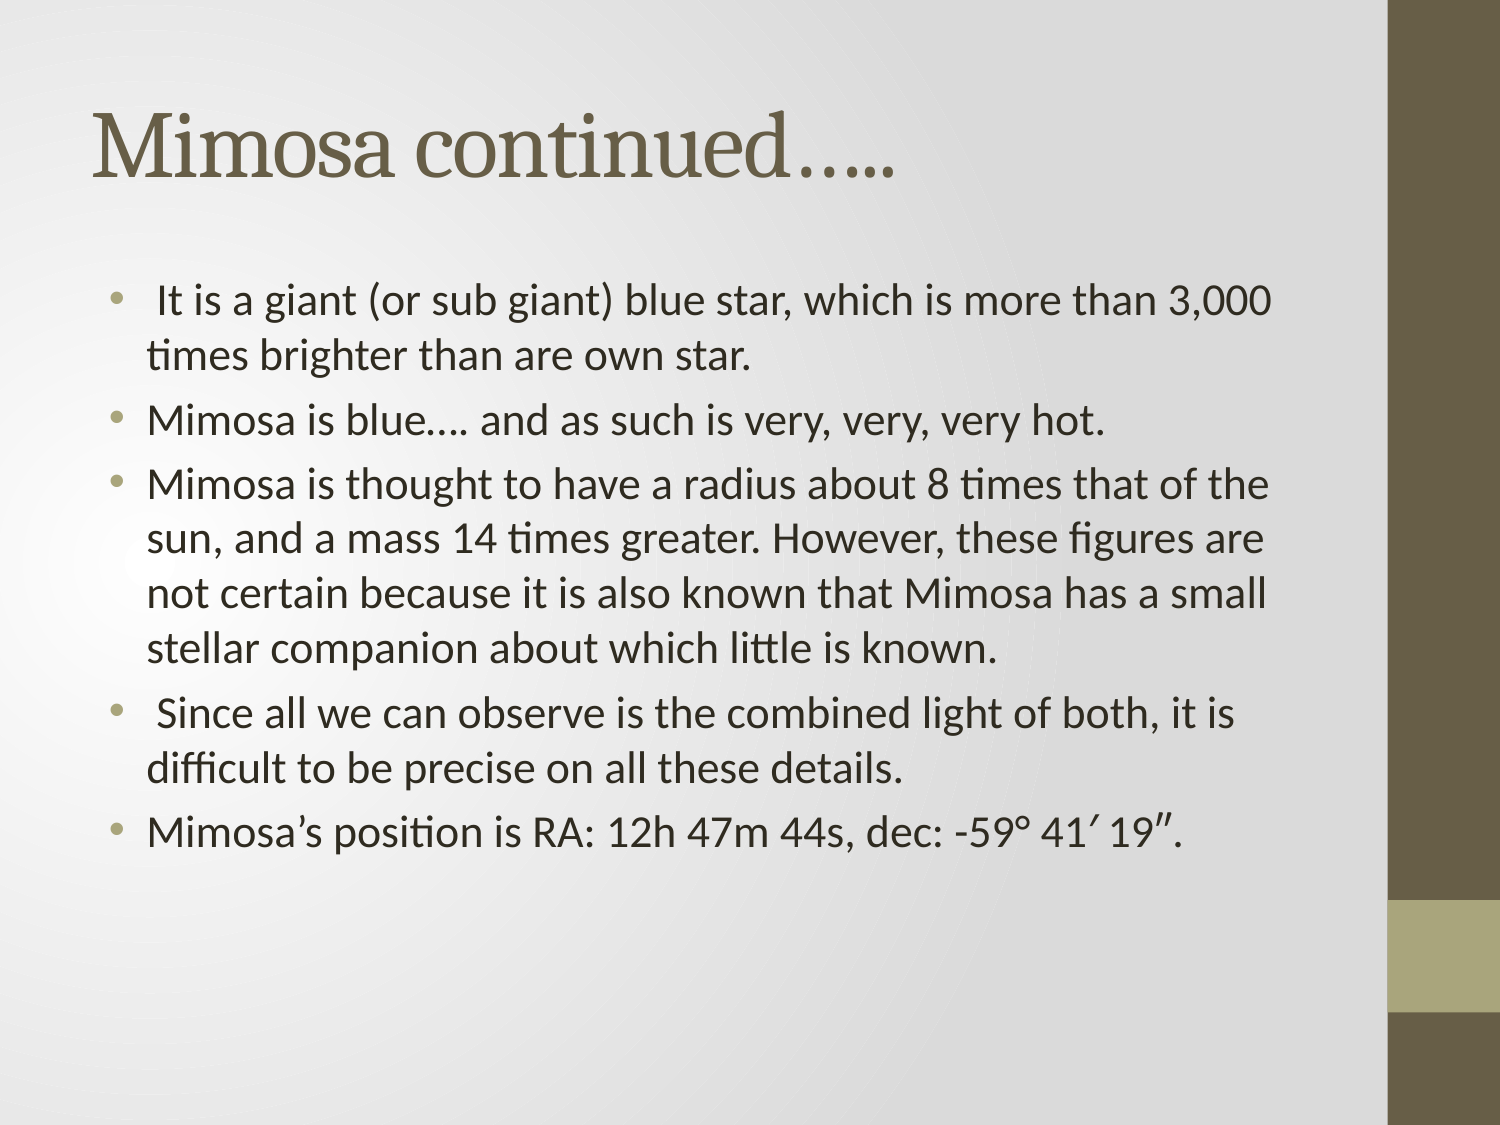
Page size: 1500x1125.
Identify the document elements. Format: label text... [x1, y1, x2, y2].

title Mimosa continued….. [75, 45, 1325, 233]
list It is a giant (or sub giant) blue star, which is more than 3,000 times brighter than are own star. Mimosa is blue…. and as such is very, very, very hot. Mimosa is thought to have a radius about 8 times that of the sun, and a mass 14 times greater. However, these figures are not certain because it is also known that Mimosa has a small stellar companion about which little is known. Since all we can observe is the combined light of both, it is difficult to be precise on all these details. Mimosa’s position is RA: 12h 47m 44s, dec: -59° 41′ 19″. [75, 262, 1325, 1050]
